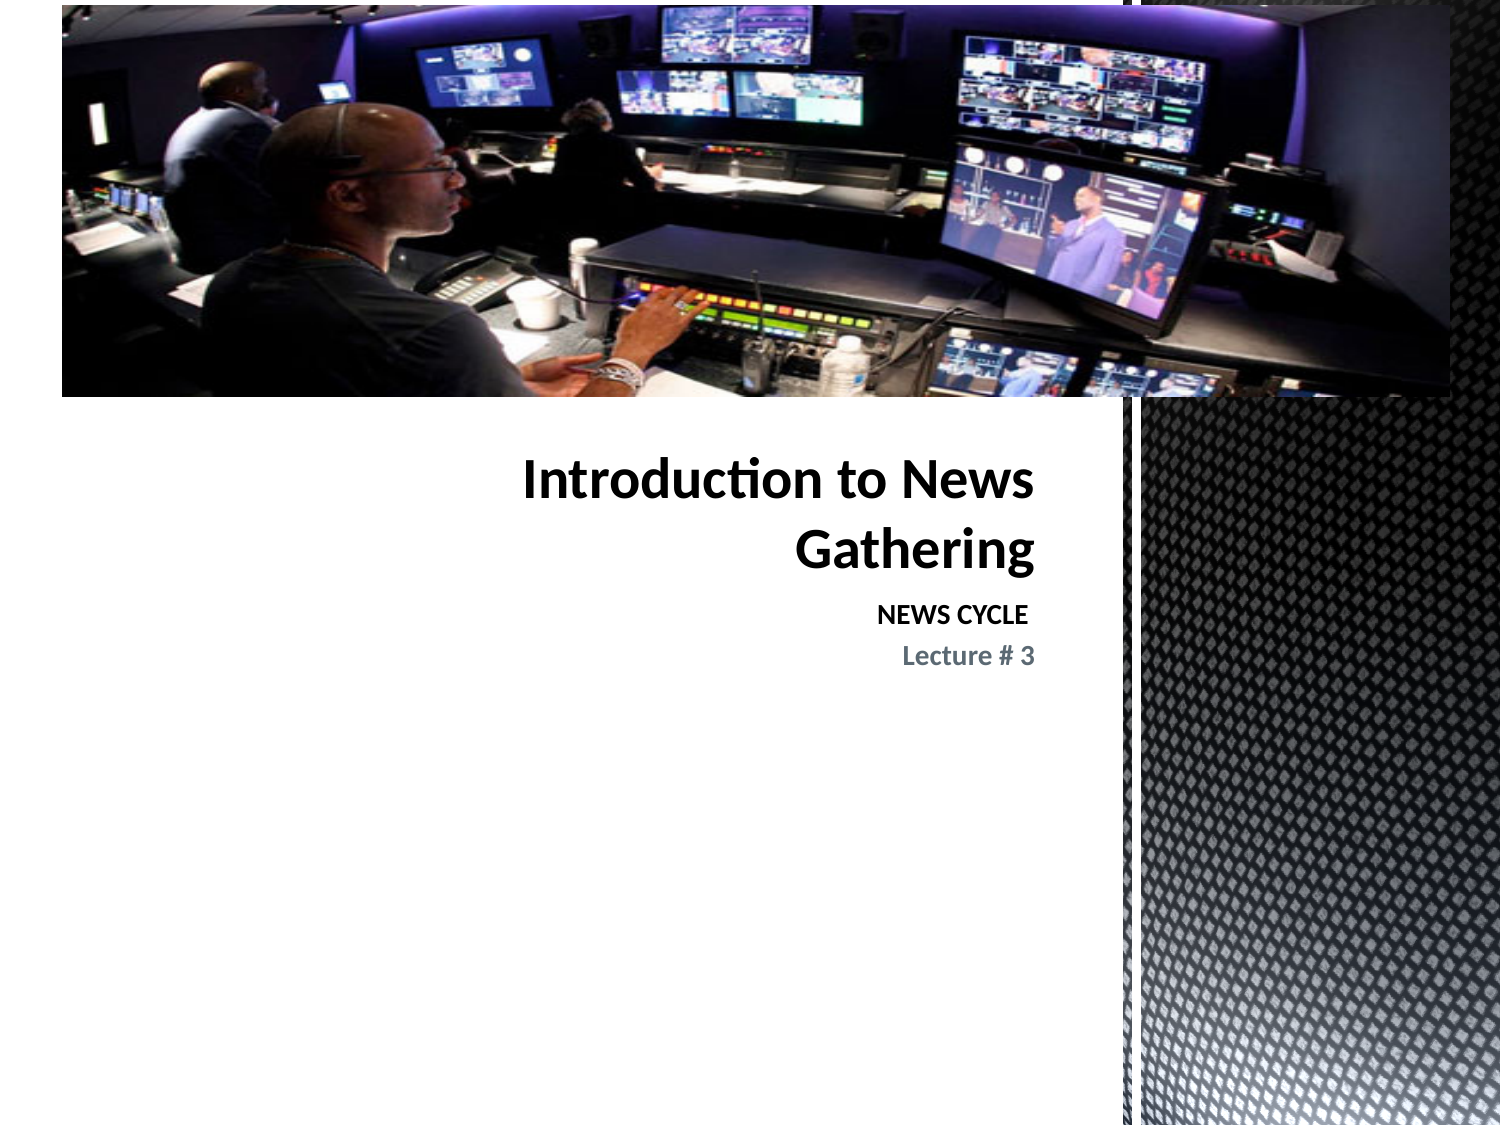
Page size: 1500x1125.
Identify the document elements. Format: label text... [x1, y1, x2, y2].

subtitle NEWS CYCLE Lecture # 3 [399, 588, 1050, 938]
picture [62, 0, 1500, 1125]
title Introduction to News Gathering [399, 404, 1050, 588]
